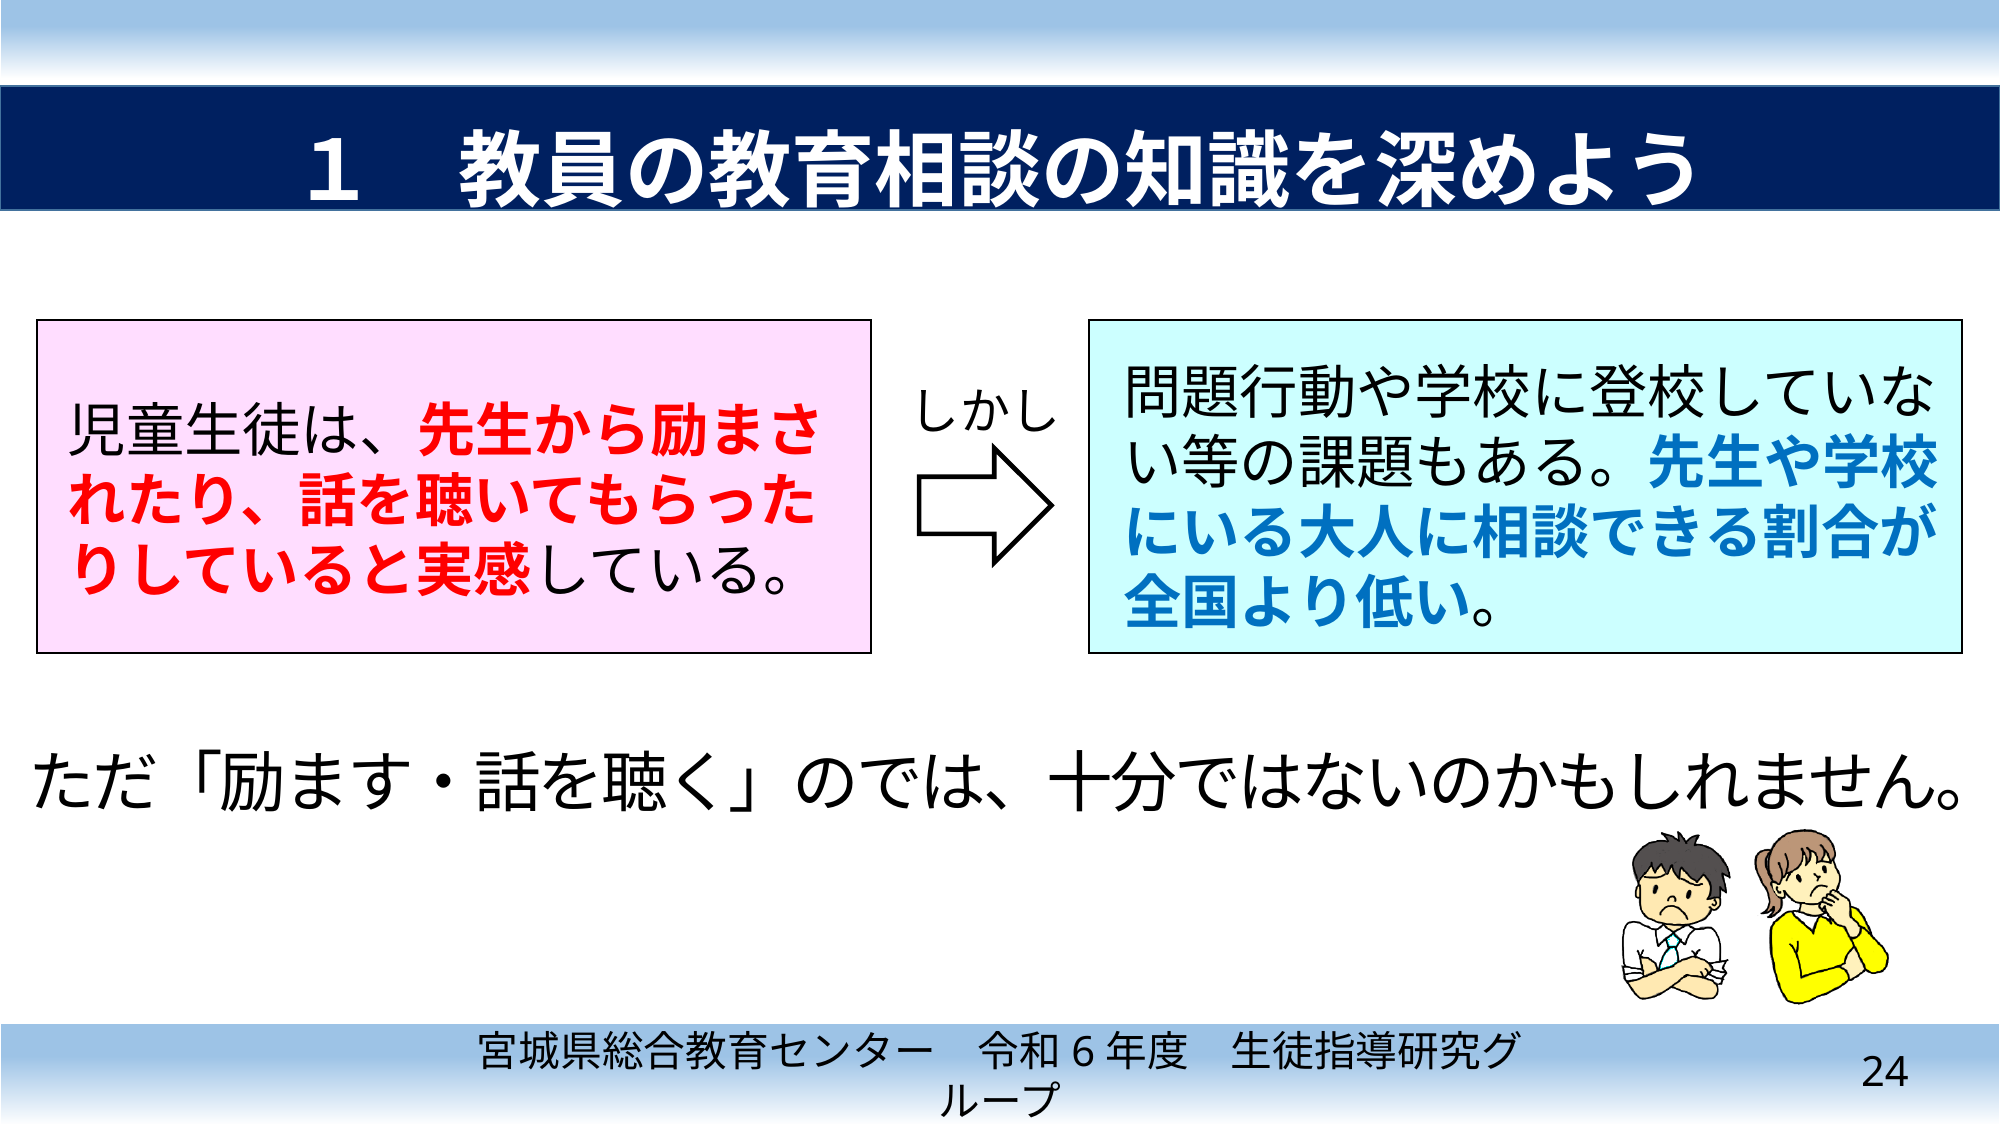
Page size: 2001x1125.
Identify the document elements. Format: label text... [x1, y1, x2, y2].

text_box １ 教員の教育相談の知識を深めよう [220, 59, 1780, 224]
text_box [36, 319, 1997, 717]
text_box [0, 85, 220, 211]
picture [1602, 787, 1894, 1013]
text_box [1780, 85, 2000, 211]
text_box 宮城県総合教育センター 令和6年度 生徒指導研究グループ [428, 1045, 1572, 1105]
slide_number 23 [1811, 1043, 1925, 1104]
text_box ただ「励ます・話を聴く」のでは、十分ではないのかもしれません。 [14, 732, 1957, 828]
